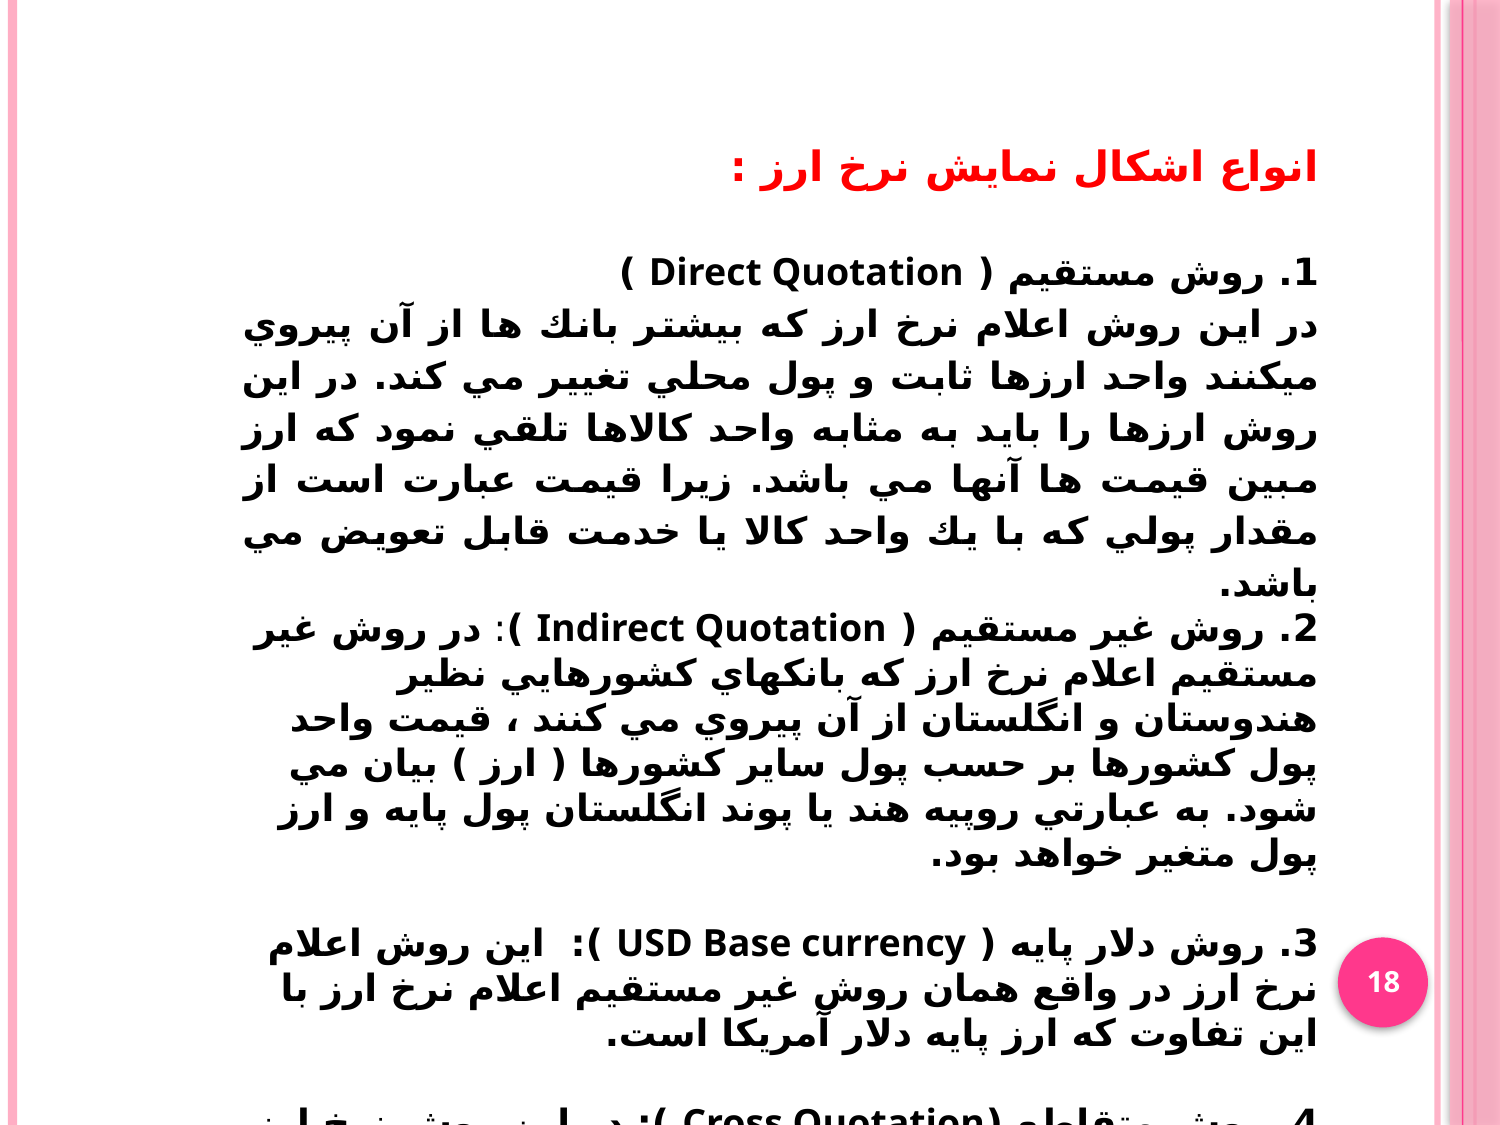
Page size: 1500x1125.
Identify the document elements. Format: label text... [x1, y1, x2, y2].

text_box انواع اشکال نمایش نرخ ارز : 1. روش مستقيم ( Direct Quotation ) در اين روش اعلام نرخ ارز كه بيشتر بانك ها از آن پيروي ميكنند واحد ارزها ثابت و پول محلي تغيير مي كند. در اين روش ارزها را بايد به مثابه واحد كالاها تلقي نمود كه ارز مبين قيمت ها آنها مي باشد. زيرا قيمت عبارت است از مقدار پولي كه با يك واحد كالا يا خدمت قابل تعويض مي باشد. 2. روش غير مستقيم ( Indirect Quotation ): در روش غير مستقيم اعلام نرخ ارز كه بانكهاي كشورهايي نظير هندوستان و انگلستان از آن پيروي مي كنند ، قيمت واحد پول كشورها بر حسب پول ساير كشورها ( ارز ) بيان مي شود. به عبارتي روپيه هند يا پوند انگلستان پول پايه و ارز پول متغير خواهد بود. 3. روش دلار پايه ( USD Base currency ): اين روش اعلام نرخ ارز در واقع همان روش غير مستقيم اعلام نرخ ارز با اين تفاوت كه ارز پايه دلار آمريكا است. 4. روش متقاطع (Cross Quotation ): در اين روش نرخ ارز ارزش يك واحد بر حسب ارز ديگر اعلام مي شود به عبارت ديگر ارز پايه ثابت نمي باشد.اين روش اعلام نرخ ارز بيشتر توسط دلالان ( Dealers ) ارز كاربرد داشته و بدان عمل مي نمايند. [225, 124, 1334, 1125]
slide_number 18 [1334, 940, 1434, 1027]
